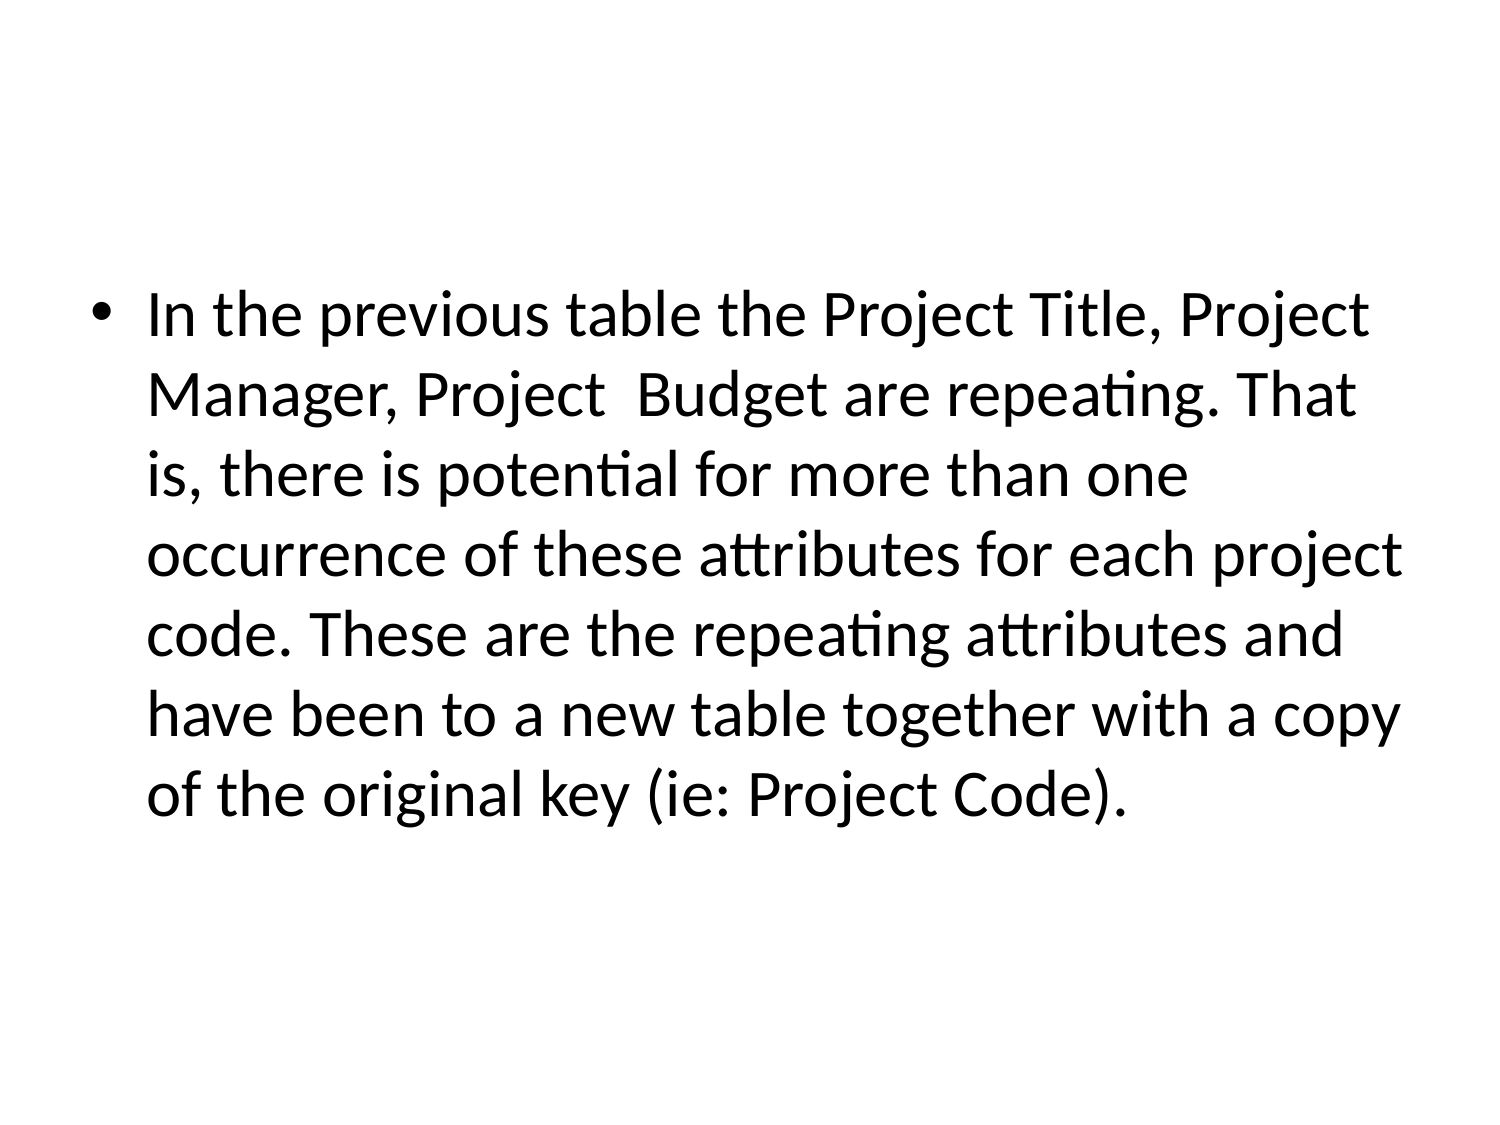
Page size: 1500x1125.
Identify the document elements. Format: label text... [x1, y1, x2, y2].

list In the previous table the Project Title, Project Manager, Project Budget are repeating. That is, there is potential for more than one occurrence of these attributes for each project code. These are the repeating attributes and have been to a new table together with a copy of the original key (ie: Project Code). [75, 262, 1425, 1005]
